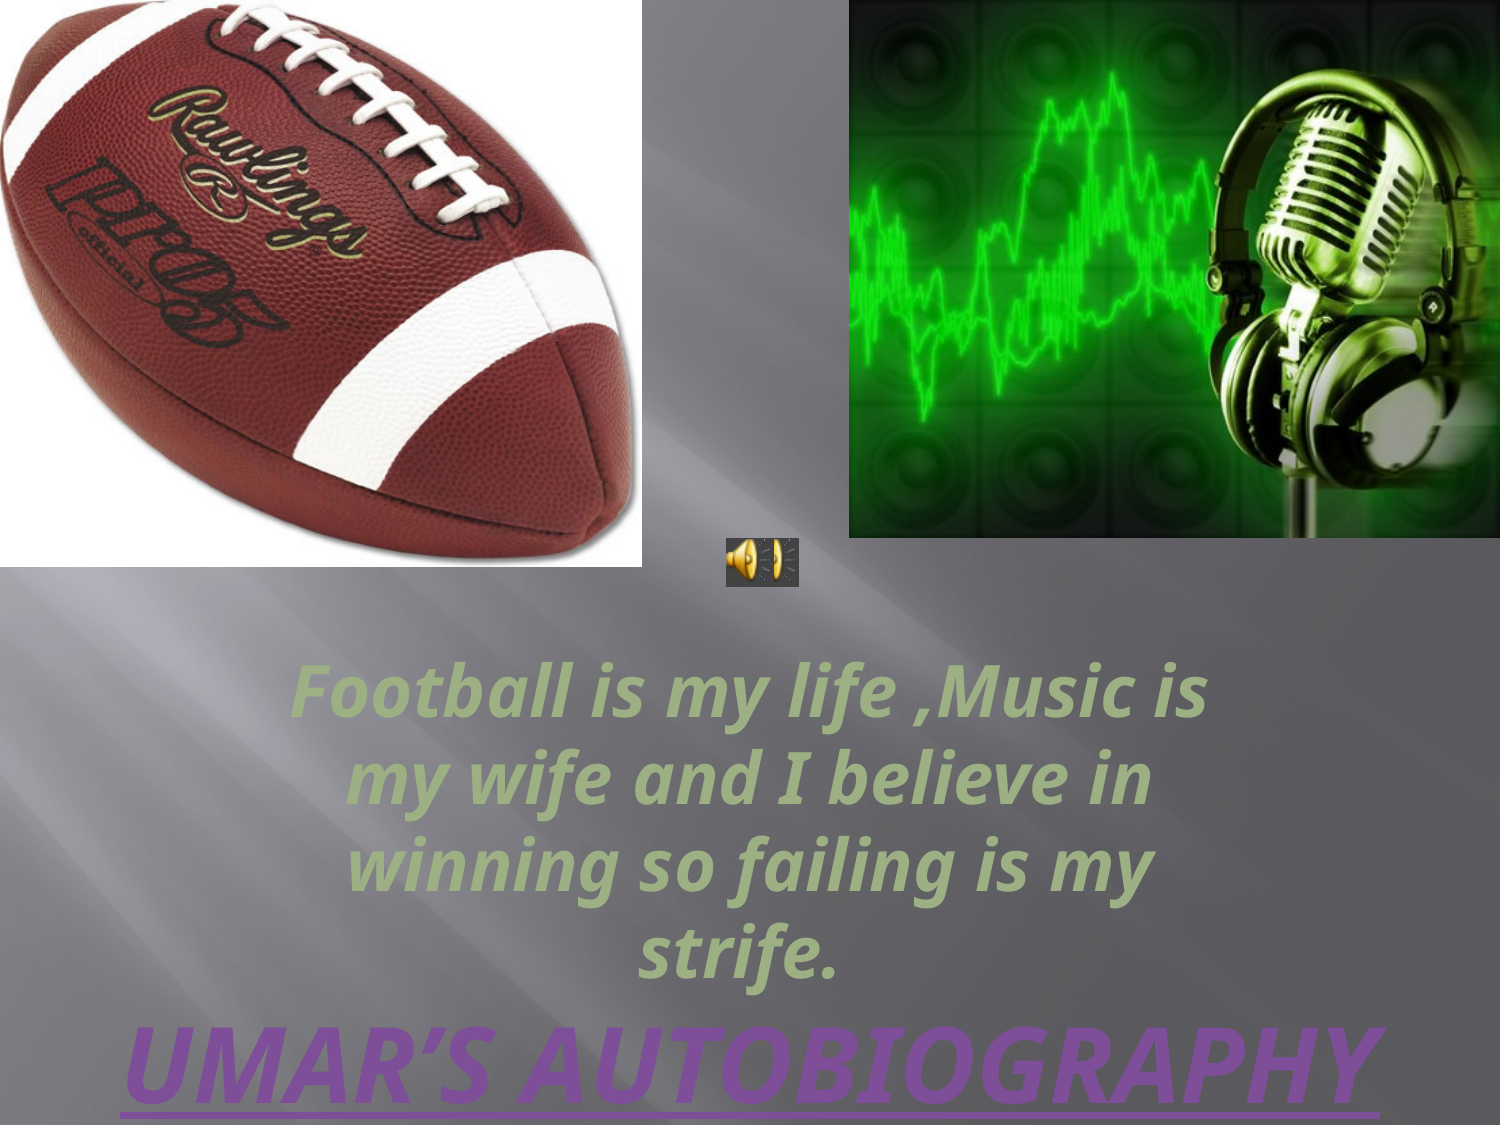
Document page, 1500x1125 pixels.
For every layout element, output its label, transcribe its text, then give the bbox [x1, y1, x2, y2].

picture [0, 0, 642, 567]
picture [849, 0, 1500, 538]
title Umar’s Autobiography [112, 875, 1388, 1125]
subtitle Football is my life ,Music is my wife and I believe in winning so failing is my strife. [225, 637, 1275, 1000]
picture [724, 537, 801, 588]
